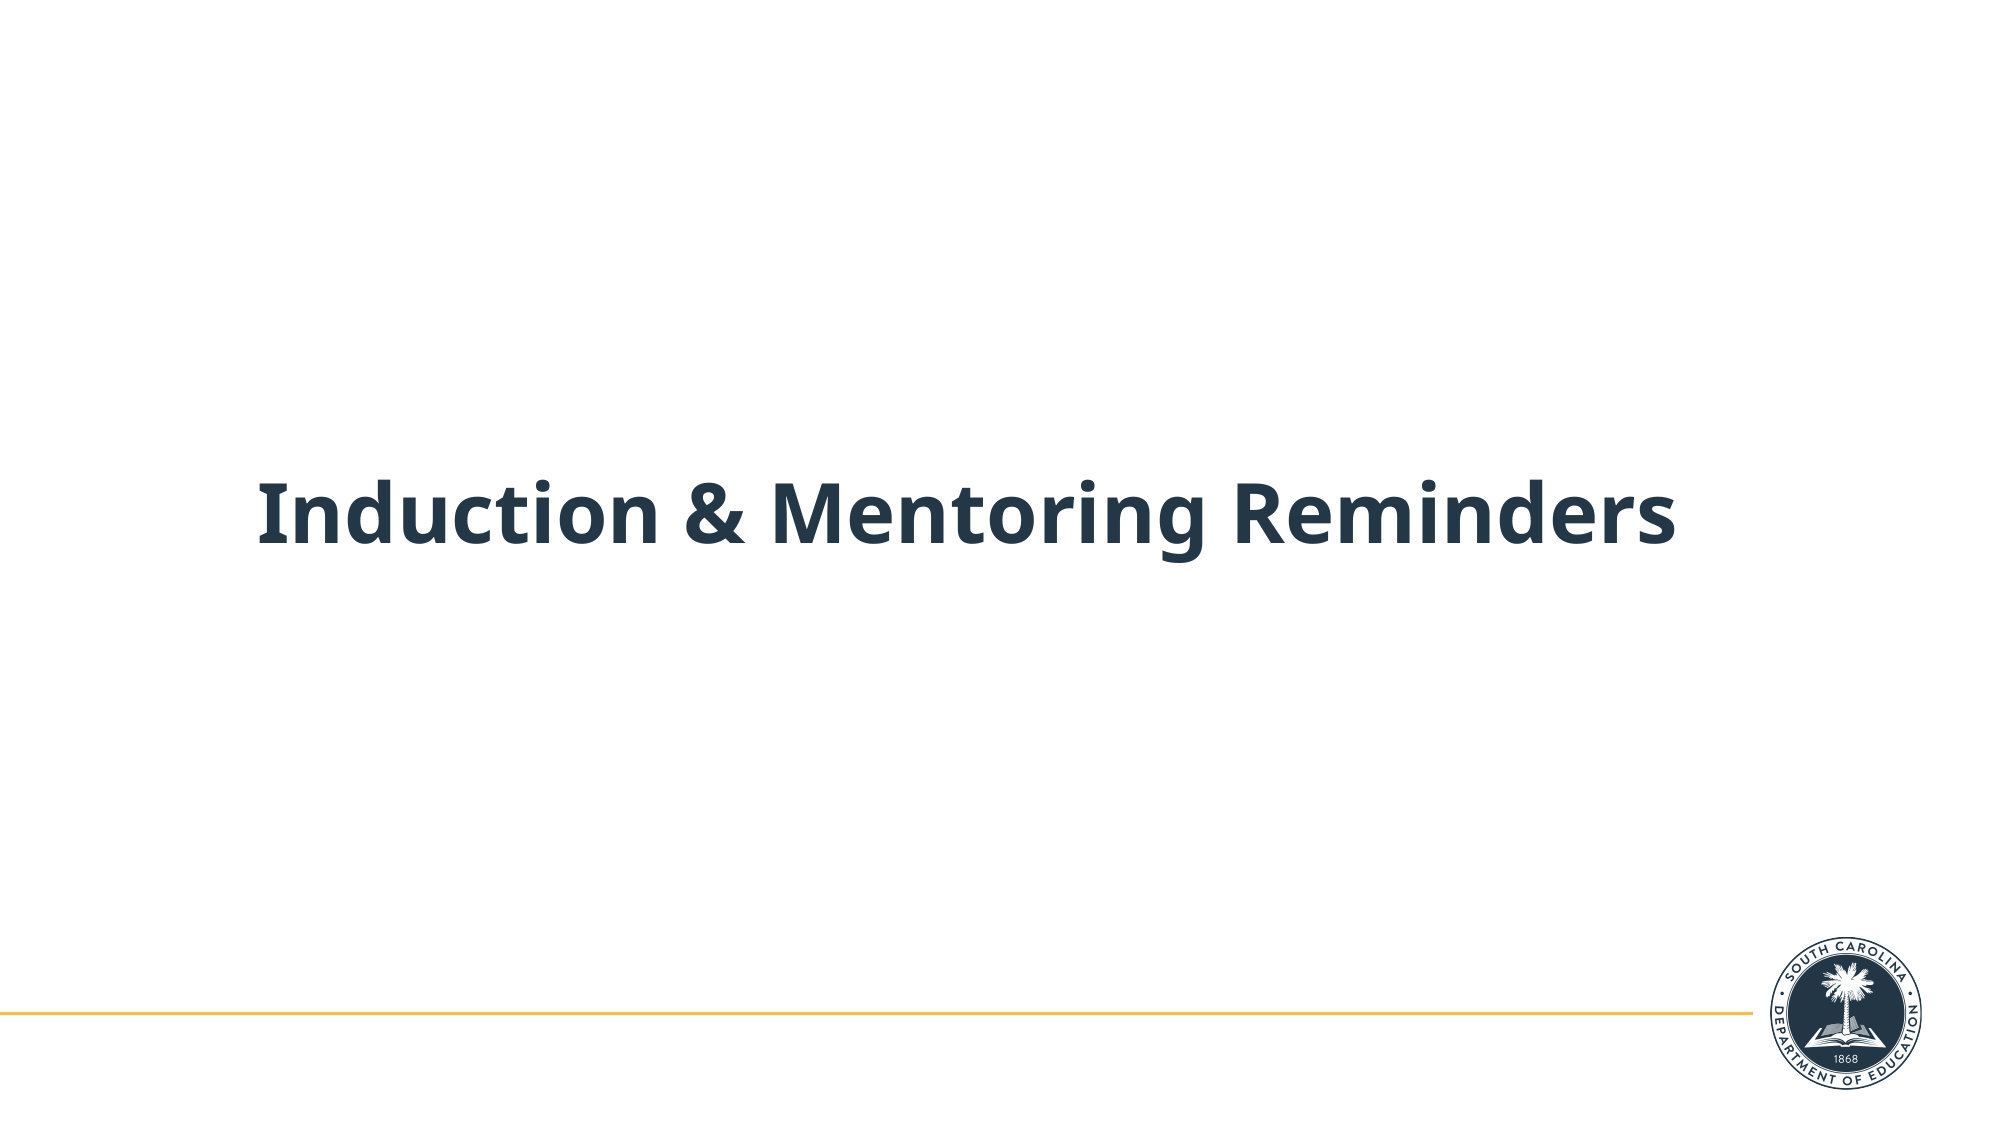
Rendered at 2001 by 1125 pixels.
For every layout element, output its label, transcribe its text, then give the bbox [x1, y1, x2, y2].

text_box [1770, 937, 1922, 1090]
title Induction & Mentoring Reminders [183, 490, 1753, 679]
